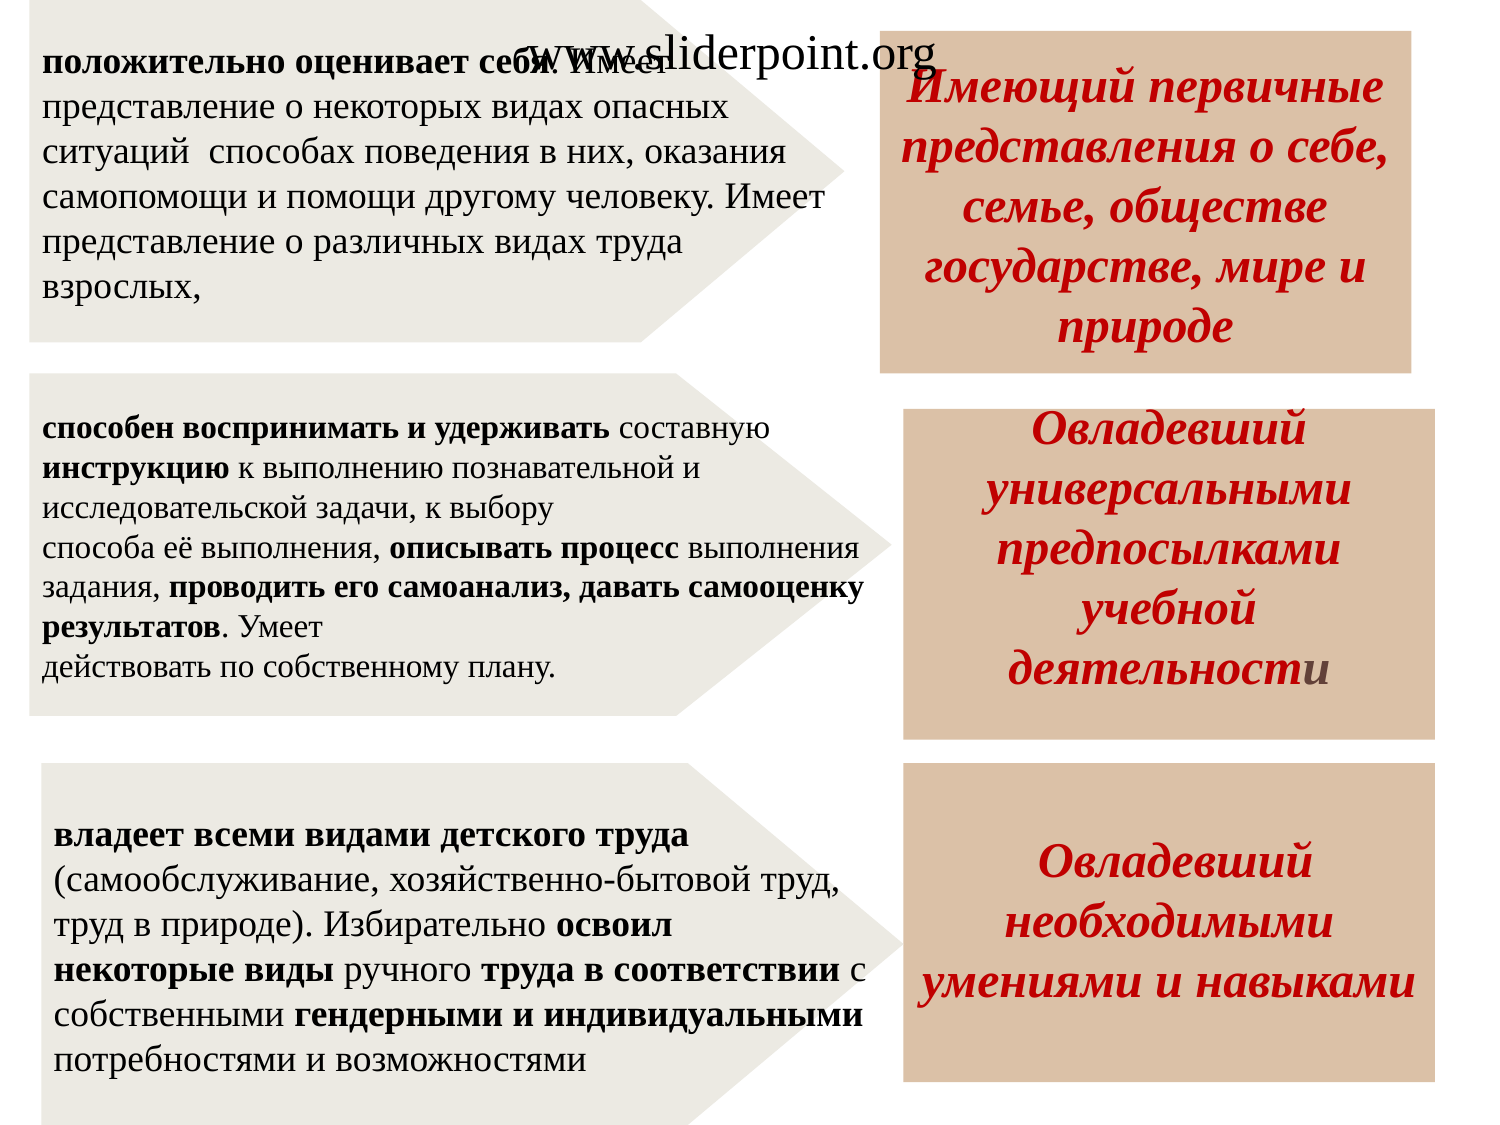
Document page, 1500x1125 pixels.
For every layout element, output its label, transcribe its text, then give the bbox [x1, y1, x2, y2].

footer www.sliderpoint.org [512, 12, 1063, 60]
text_box Овладевший универсальными предпосылками учебной деятельности [903, 408, 1435, 740]
text_box владеет всеми видами детского труда (самообслуживание, хозяйственно-бытовой труд, труд в природе). Избирательно освоил некоторые виды ручного труда в соответствии с собственными гендерными и индивидуальными потребностями и возможностями [41, 763, 904, 1125]
text_box способен воспринимать и удерживать составную инструкцию к выполнению познавательной и исследовательской задачи, к выбору способа её выполнения, описывать процесс выполнения задания, проводить его самоанализ, давать самооценку результатов. Умеет действовать по собственному плану. [29, 373, 892, 716]
text_box положительно оценивает себя. Имеет представление о некоторых видах опасных ситуаций способах поведения в них, оказания самопомощи и помощи другому человеку. Имеет представление о различных видах труда взрослых, [29, 0, 845, 343]
text_box Овладевший необходимыми умениями и навыками [903, 763, 1435, 1083]
text_box Имеющий первичные представления о себе, семье, обществе государстве, мире и природе [879, 30, 1412, 374]
